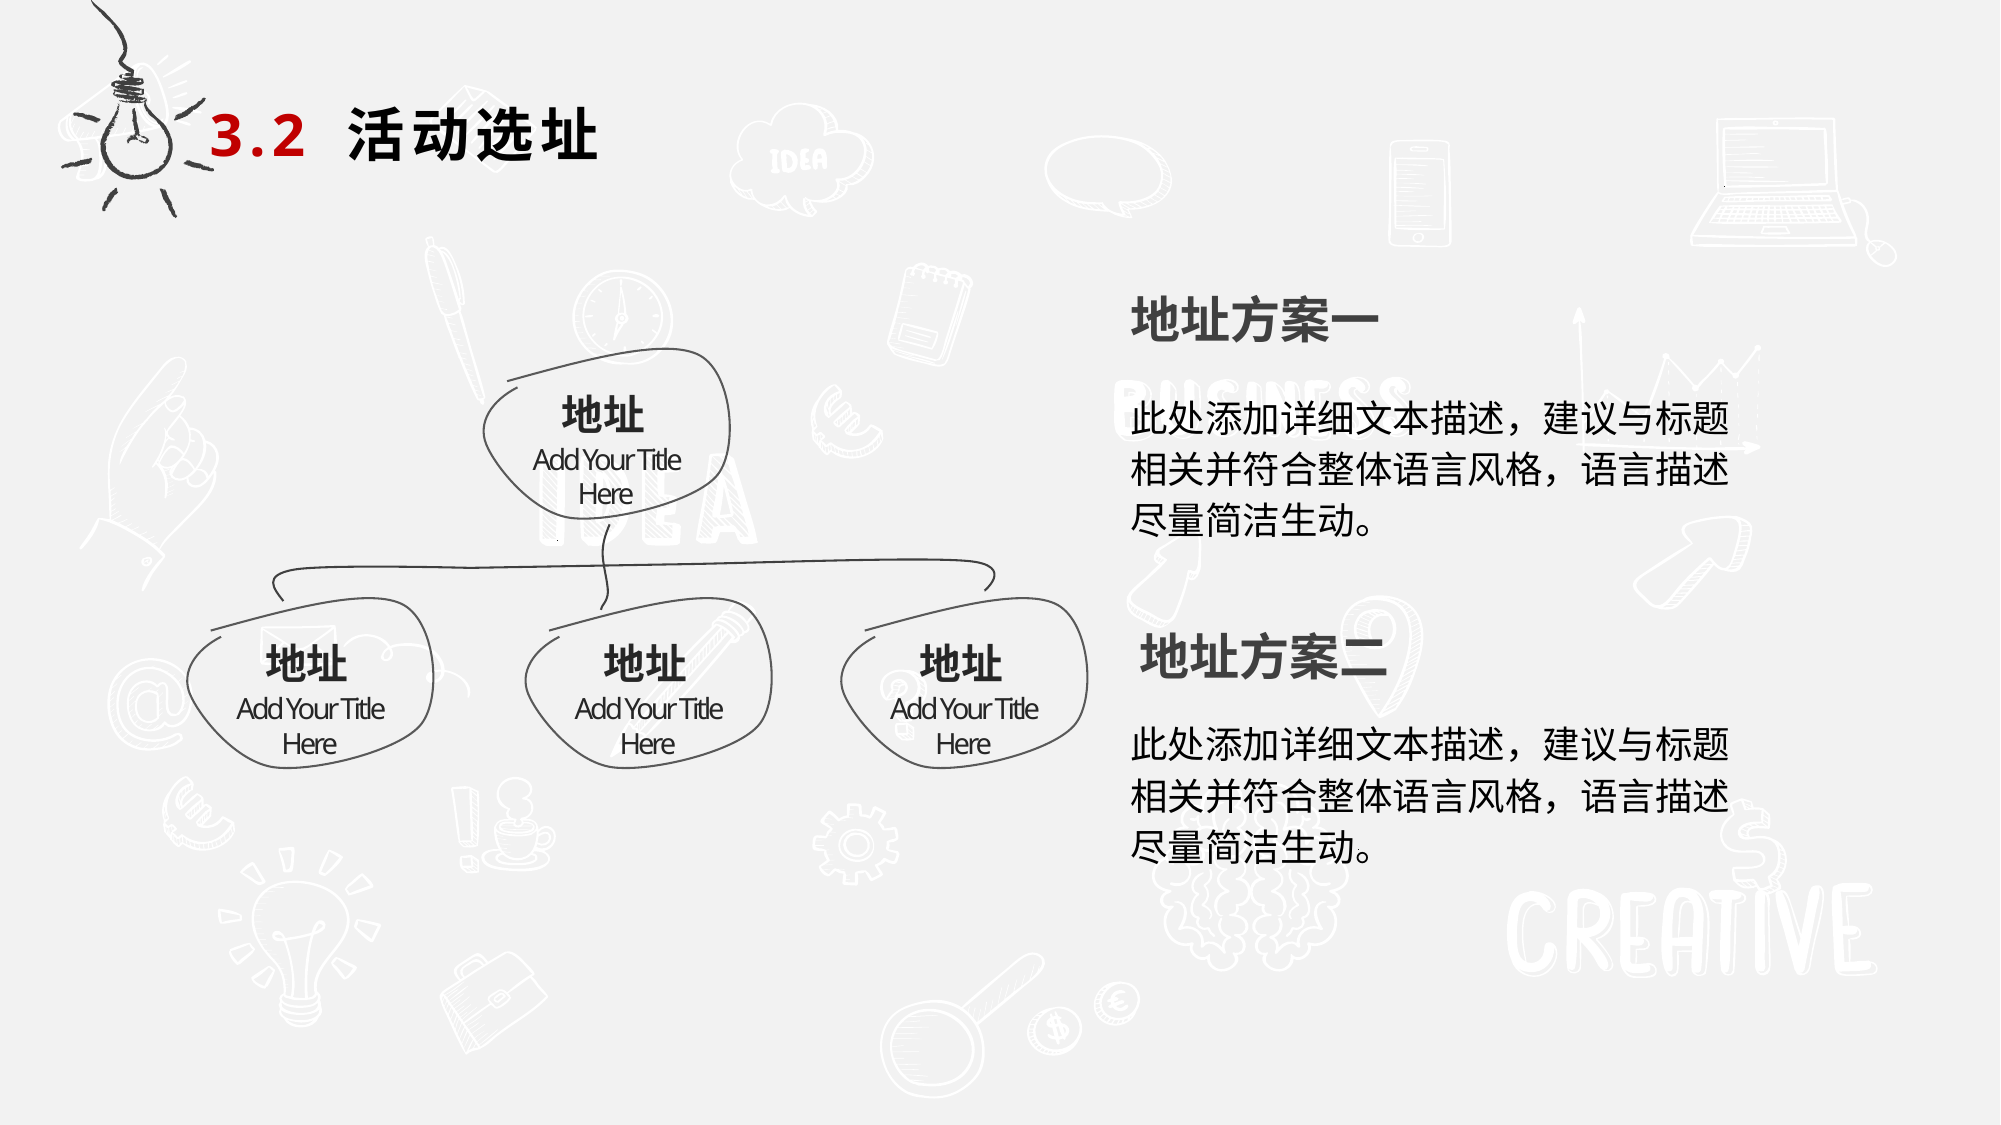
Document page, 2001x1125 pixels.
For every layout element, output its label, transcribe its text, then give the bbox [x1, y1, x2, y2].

text_box 地址方案一 [1115, 272, 1546, 356]
text_box 此处添加详细文本描述，建议与标题相关并符合整体语言风格，语言描述尽量简洁生动。 [1115, 707, 1773, 877]
text_box 地址方案二 [1124, 609, 1556, 693]
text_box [187, 348, 1088, 769]
text_box 此处添加详细文本描述，建议与标题相关并符合整体语言风格，语言描述尽量简洁生动。 [1115, 381, 1773, 550]
text_box 3.2 活动选址 [194, 91, 614, 176]
